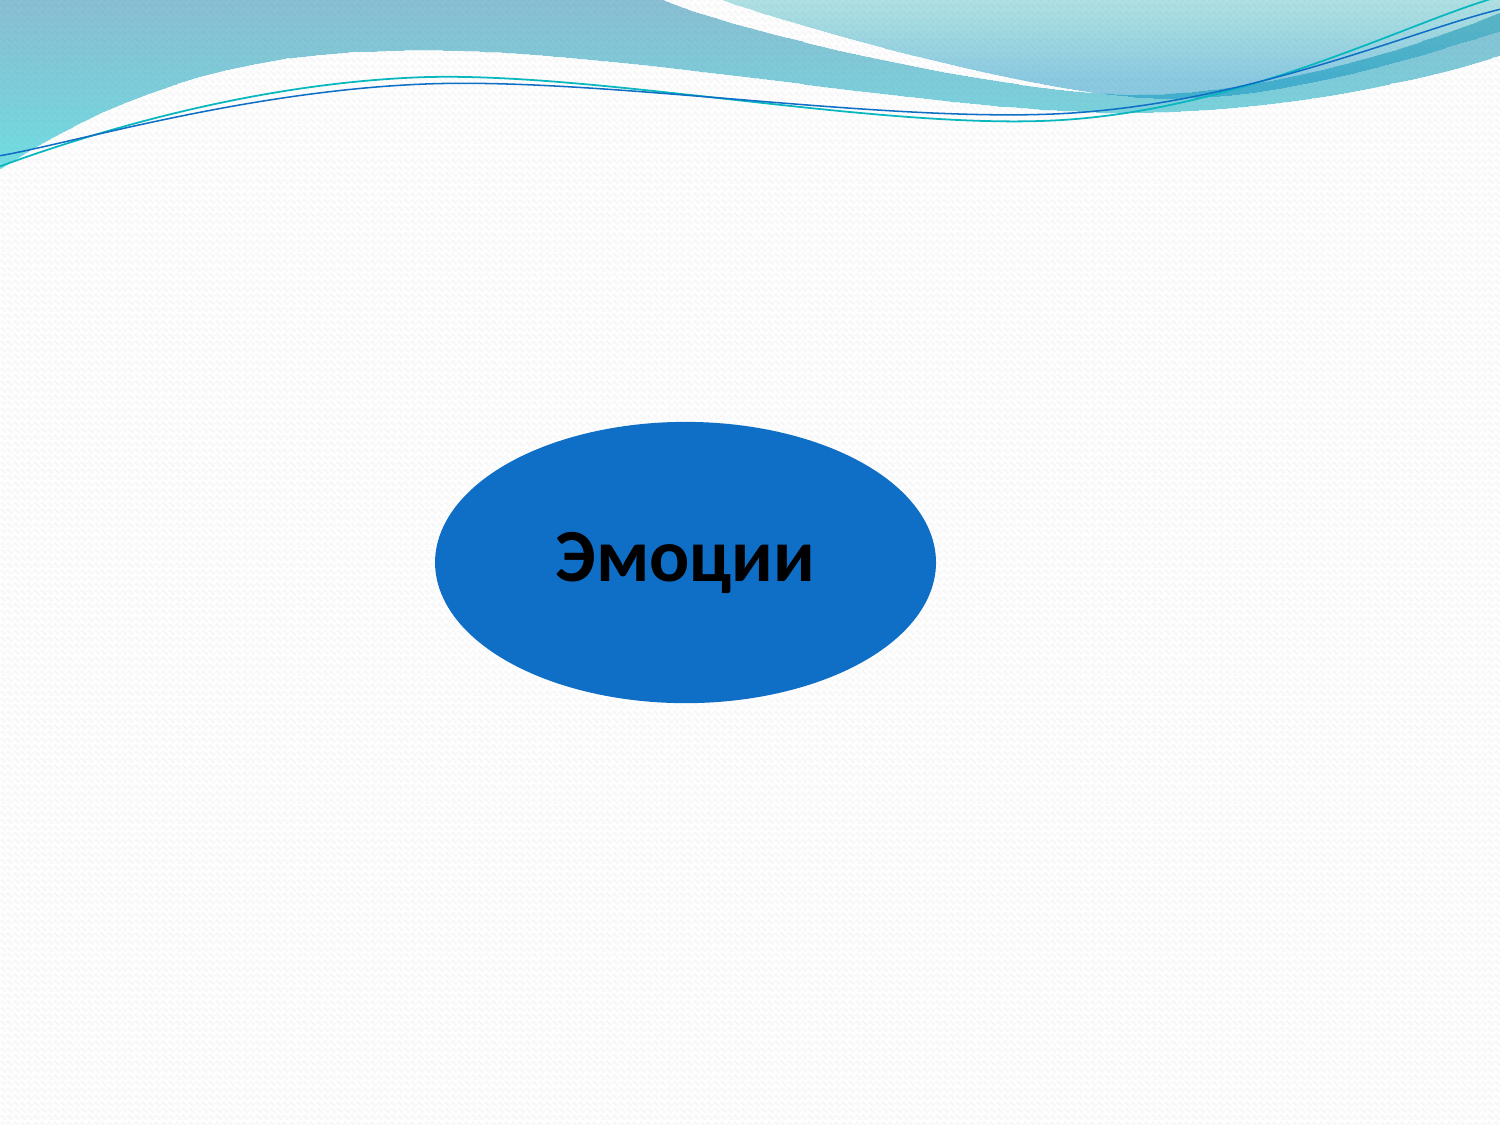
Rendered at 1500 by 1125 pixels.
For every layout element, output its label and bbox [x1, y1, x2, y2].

list [0, 0, 1500, 1125]
